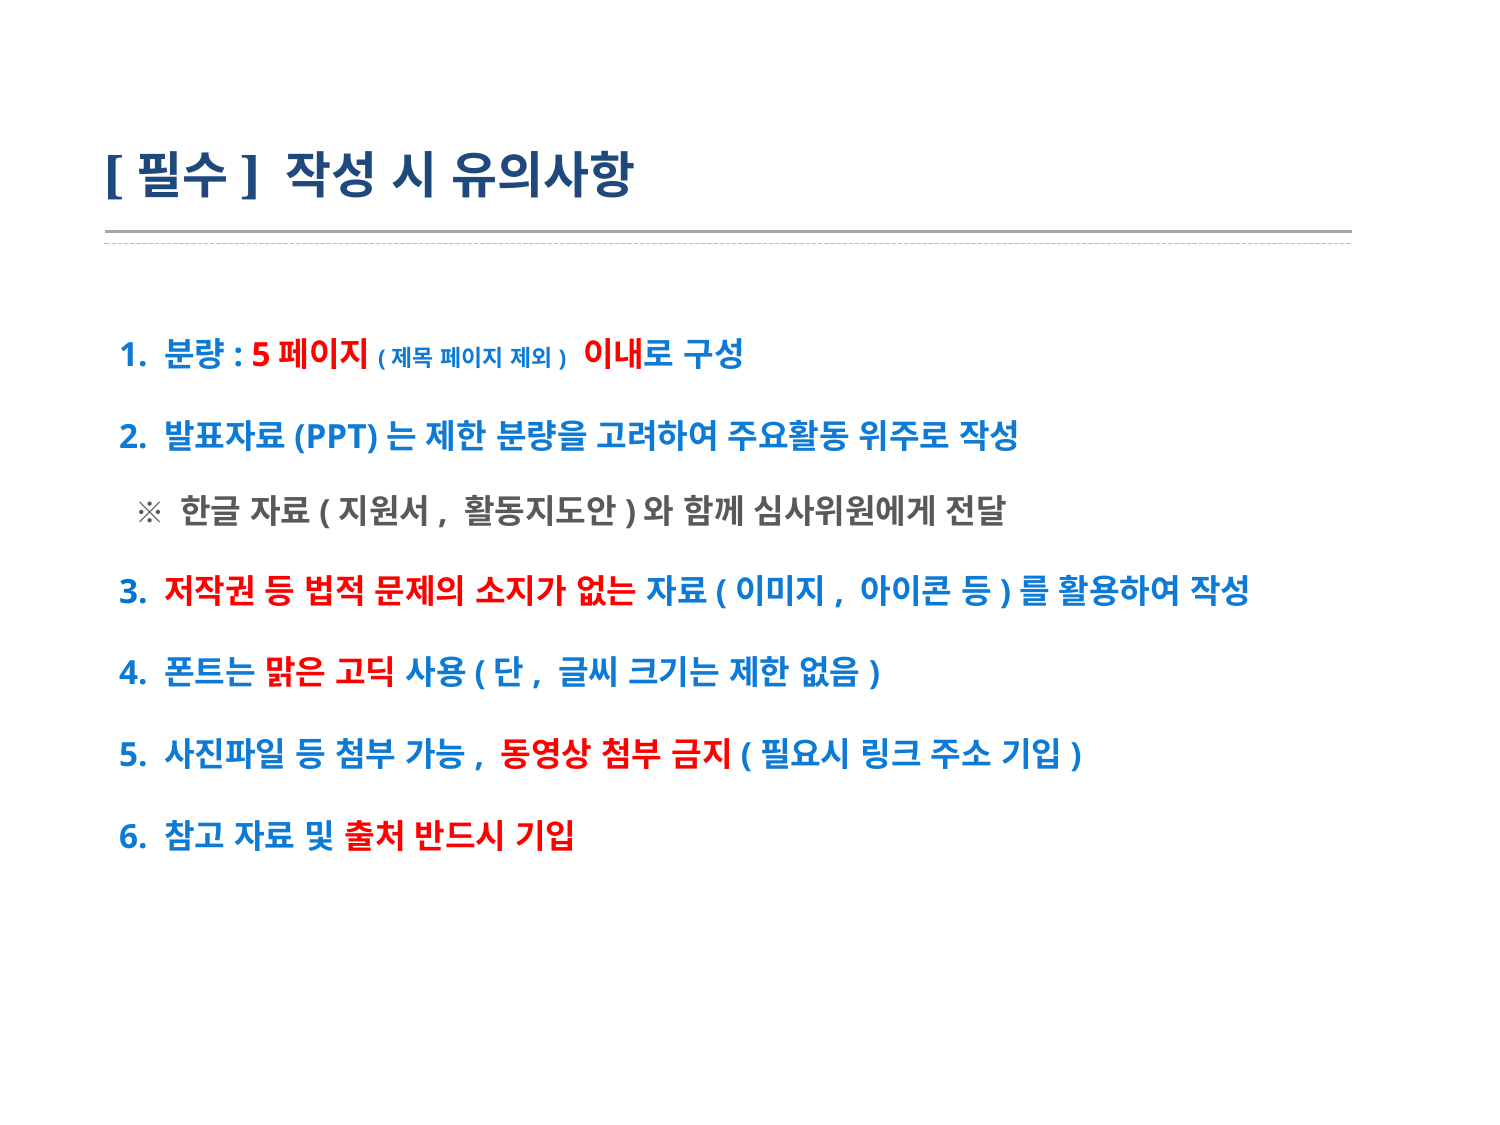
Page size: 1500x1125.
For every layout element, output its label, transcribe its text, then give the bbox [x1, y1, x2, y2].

text_box [필수] 작성 시 유의사항 [88, 135, 1392, 203]
text_box 1. 분량: 5페이지(제목 페이지 제외) 이내로 구성 2. 발표자료(PPT)는 제한 분량을 고려하여 주요활동 위주로 작성 ※ 한글 자료(지원서, 활동지도안)와 함께 심사위원에게 전달 3. 저작권 등 법적 문제의 소지가 없는 자료(이미지, 아이콘 등)를 활용하여 작성 4. 폰트는 맑은 고딕 사용(단, 글씨 크기는 제한 없음) 5. 사진파일 등 첨부 가능, 동영상 첨부 금지(필요시 링크 주소 기입) 6. 참고 자료 및 출처 반드시 기입 [104, 326, 1354, 902]
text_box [103, 231, 1353, 244]
